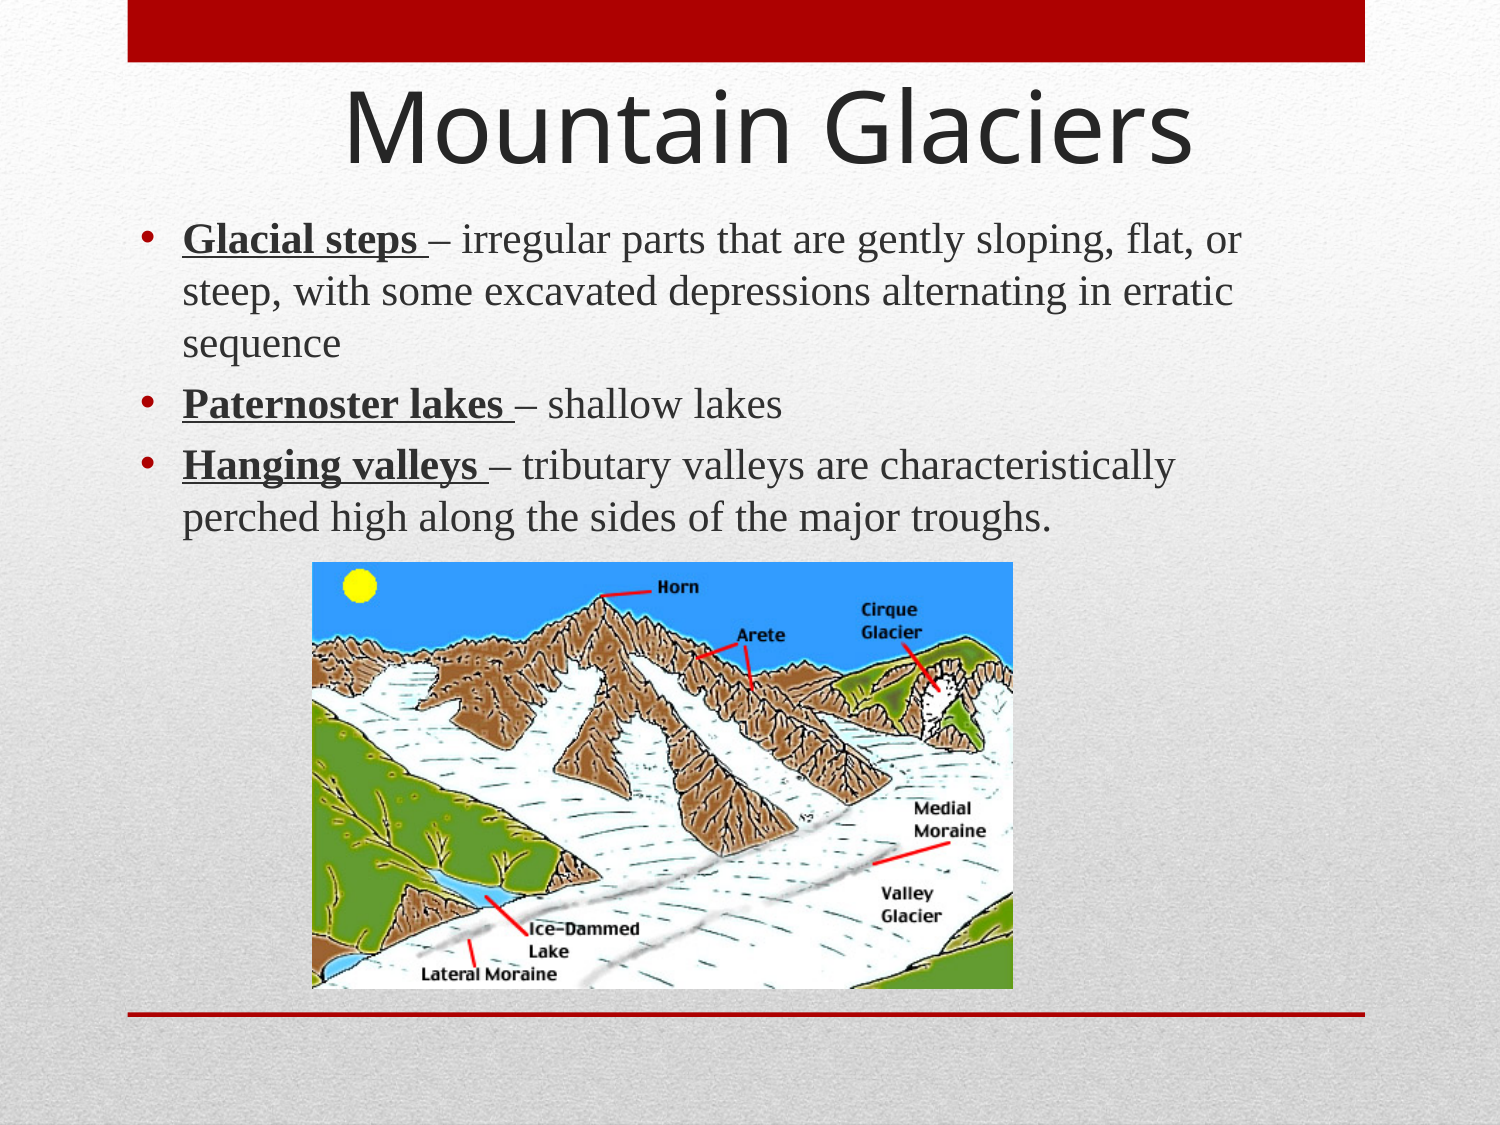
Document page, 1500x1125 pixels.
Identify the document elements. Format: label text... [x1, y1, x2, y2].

title Mountain Glaciers [200, 4, 1338, 192]
picture [311, 561, 1014, 989]
list Glacial steps – irregular parts that are gently sloping, flat, or steep, with some excavated depressions alternating in erratic sequence Paternoster lakes – shallow lakes Hanging valleys – tributary valleys are characteristically perched high along the sides of the major troughs. [125, 200, 1325, 550]
